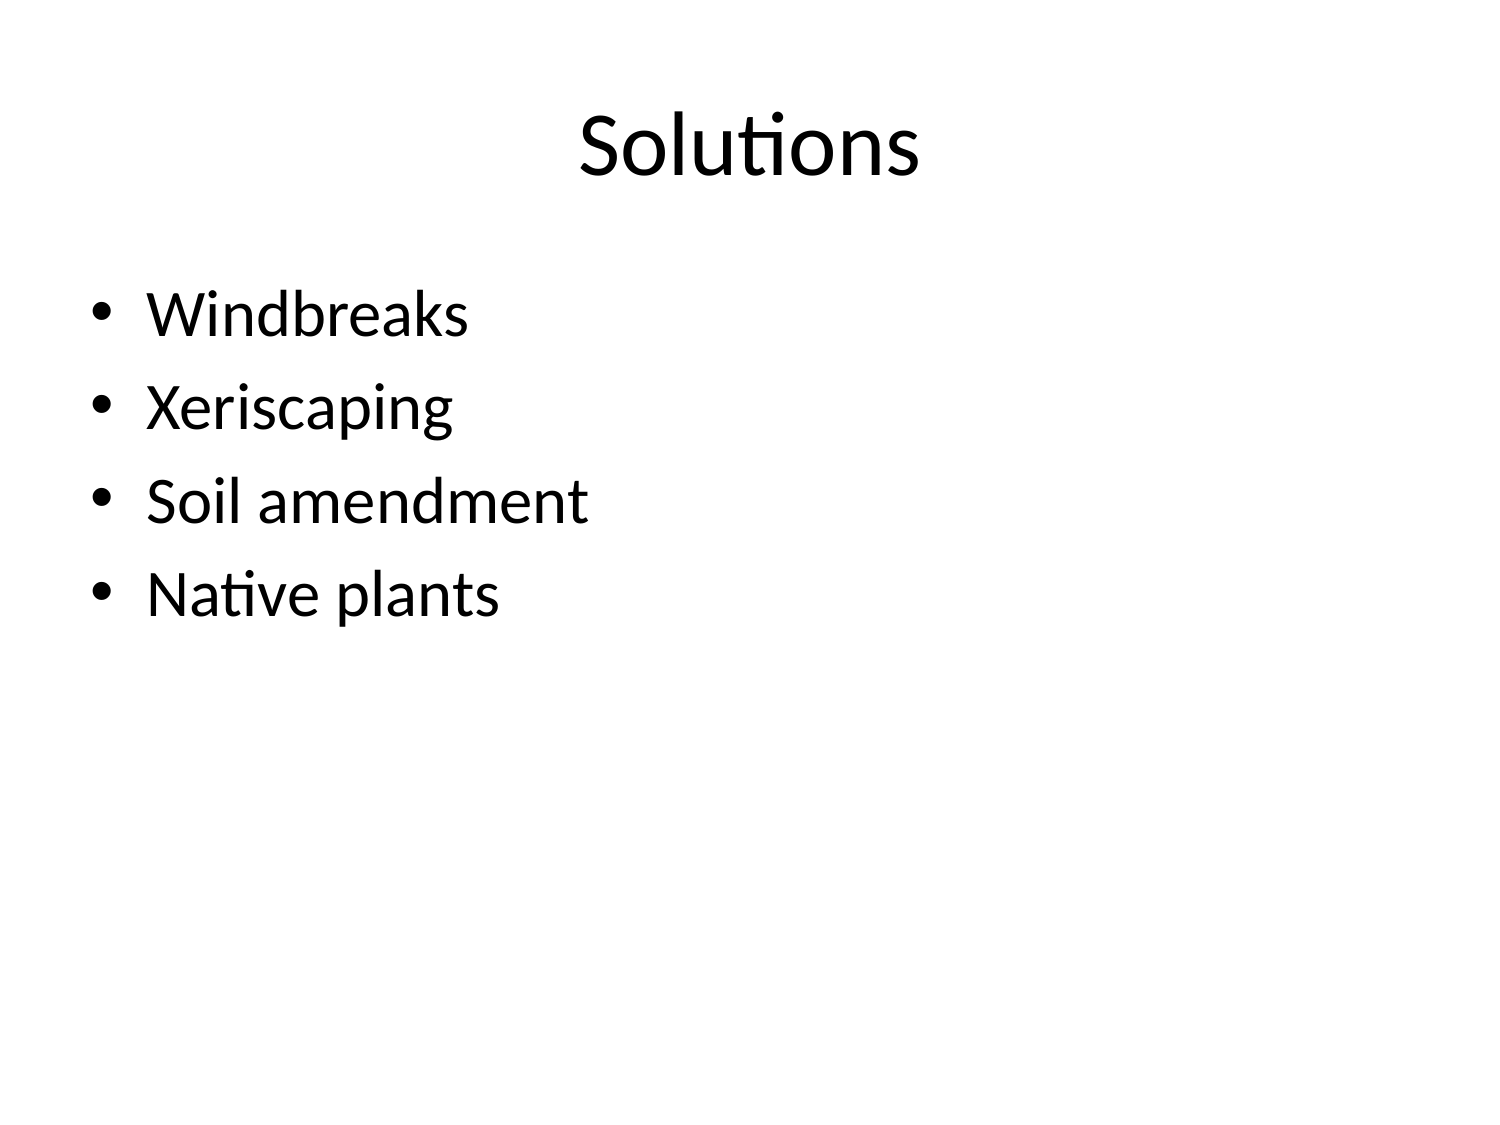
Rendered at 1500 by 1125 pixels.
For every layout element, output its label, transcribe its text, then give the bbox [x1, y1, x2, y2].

title Solutions [75, 45, 1425, 233]
list Windbreaks Xeriscaping Soil amendment Native plants [75, 262, 1425, 1005]
